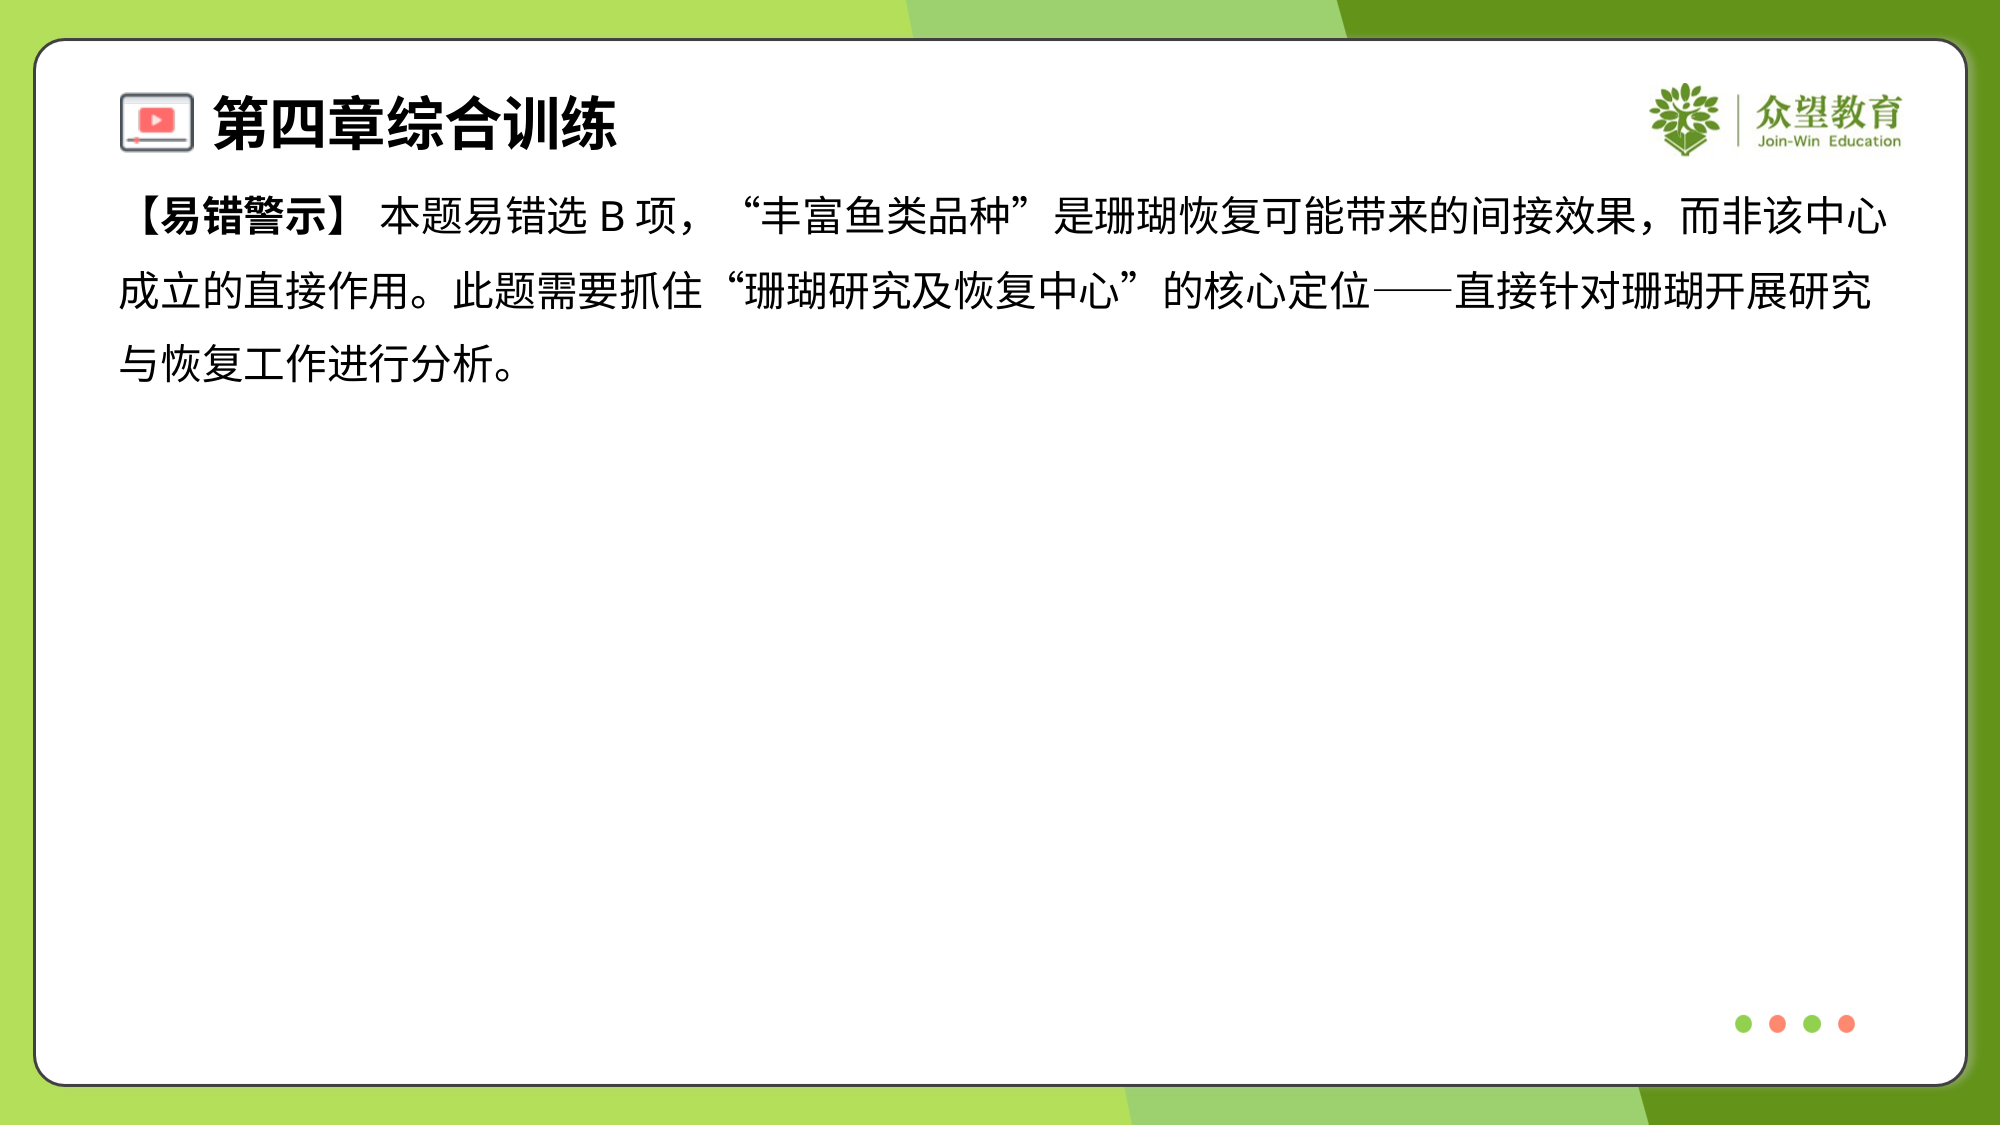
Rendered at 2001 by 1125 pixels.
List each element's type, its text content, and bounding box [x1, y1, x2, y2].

picture [0, 0, 2000, 1125]
text_box 【易错警示】 本题易错选B项，“丰富鱼类品种”是珊瑚恢复可能带来的间接效果，而非该中心 成立的直接作用。此题需要抓住“珊瑚研究及恢复中心”的核心定位——直接针对珊瑚开展研究 与恢复工作进行分析。 [118, 164, 1883, 381]
